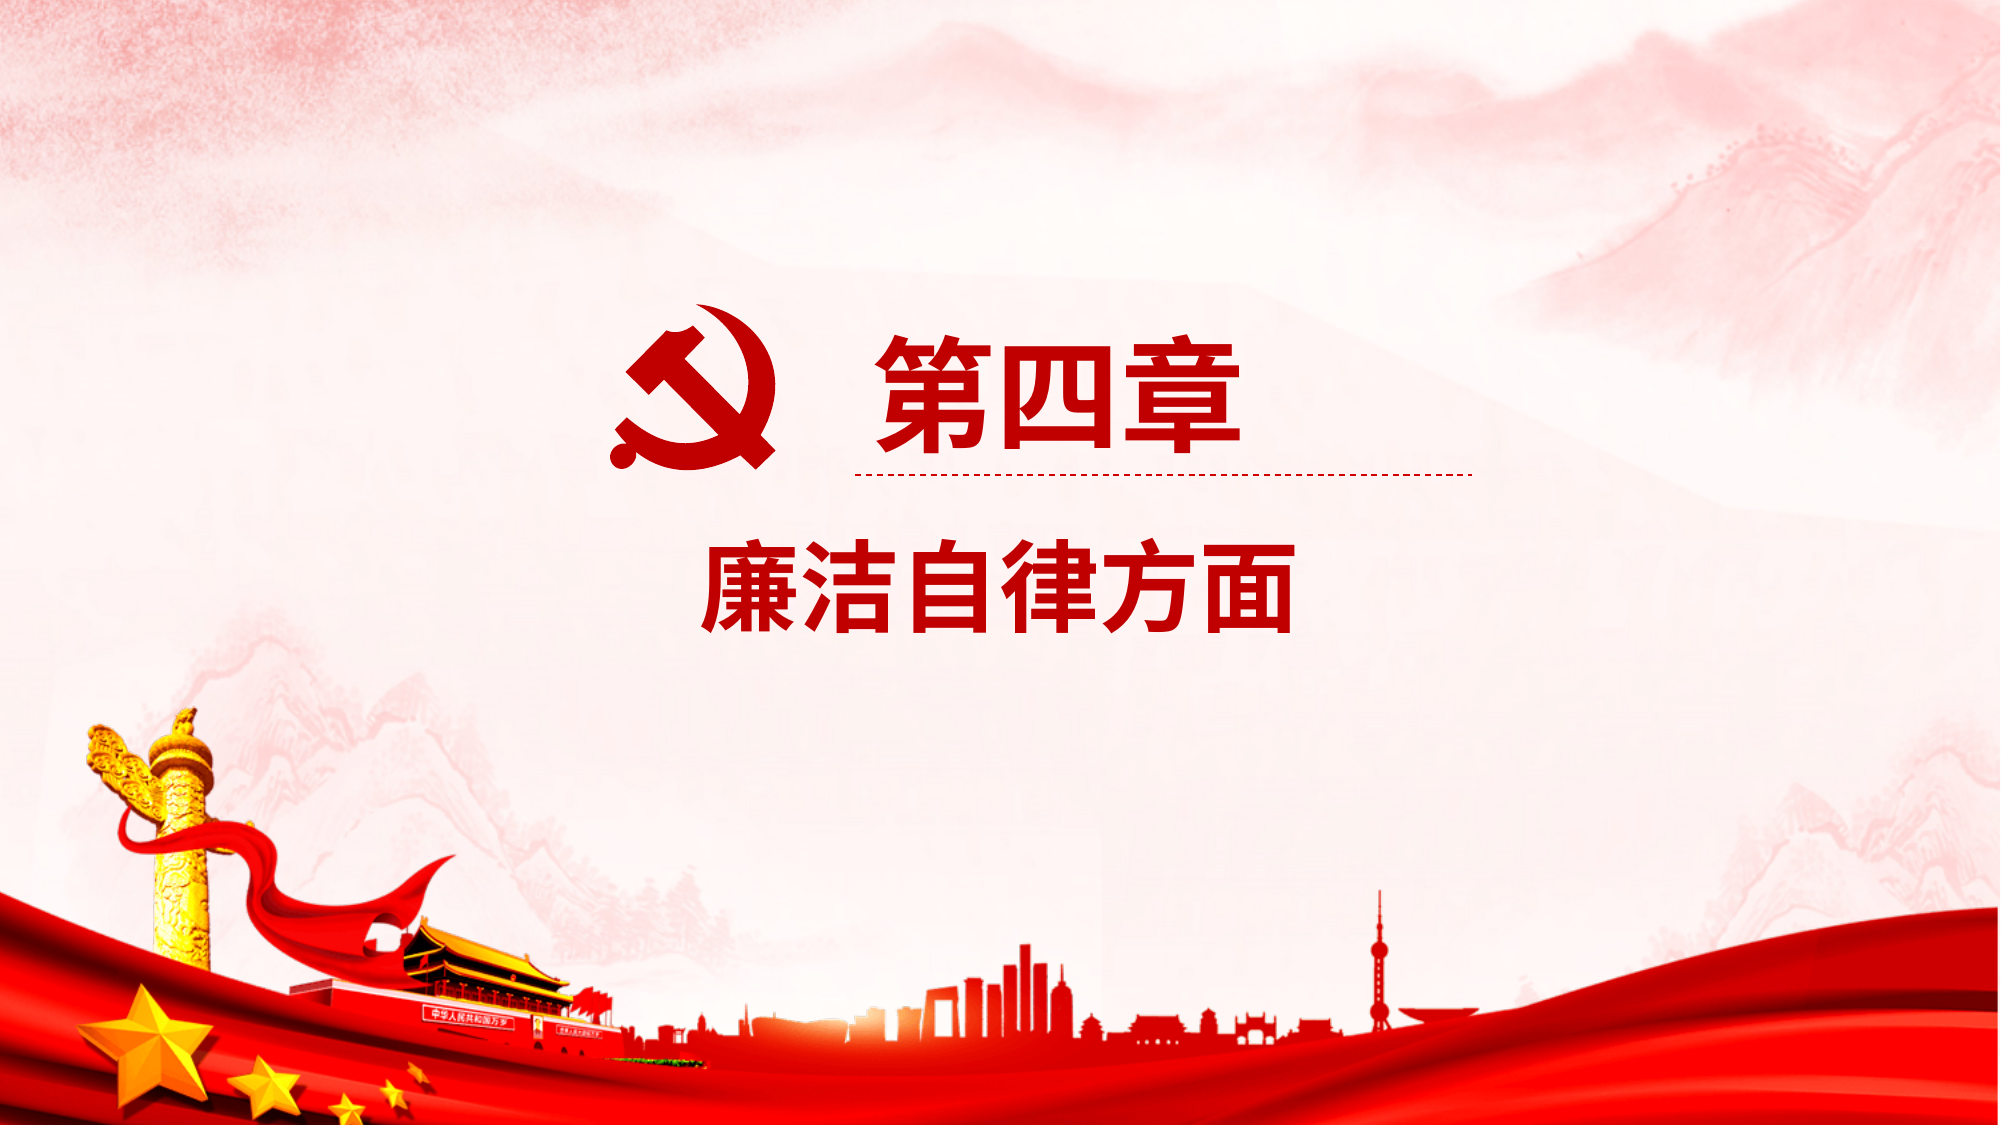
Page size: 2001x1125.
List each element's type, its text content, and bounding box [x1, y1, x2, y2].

picture [0, 0, 2001, 1125]
text_box 第四章 [855, 310, 1378, 475]
text_box 廉洁自律方面 [382, 516, 1618, 652]
text_box [610, 304, 776, 471]
